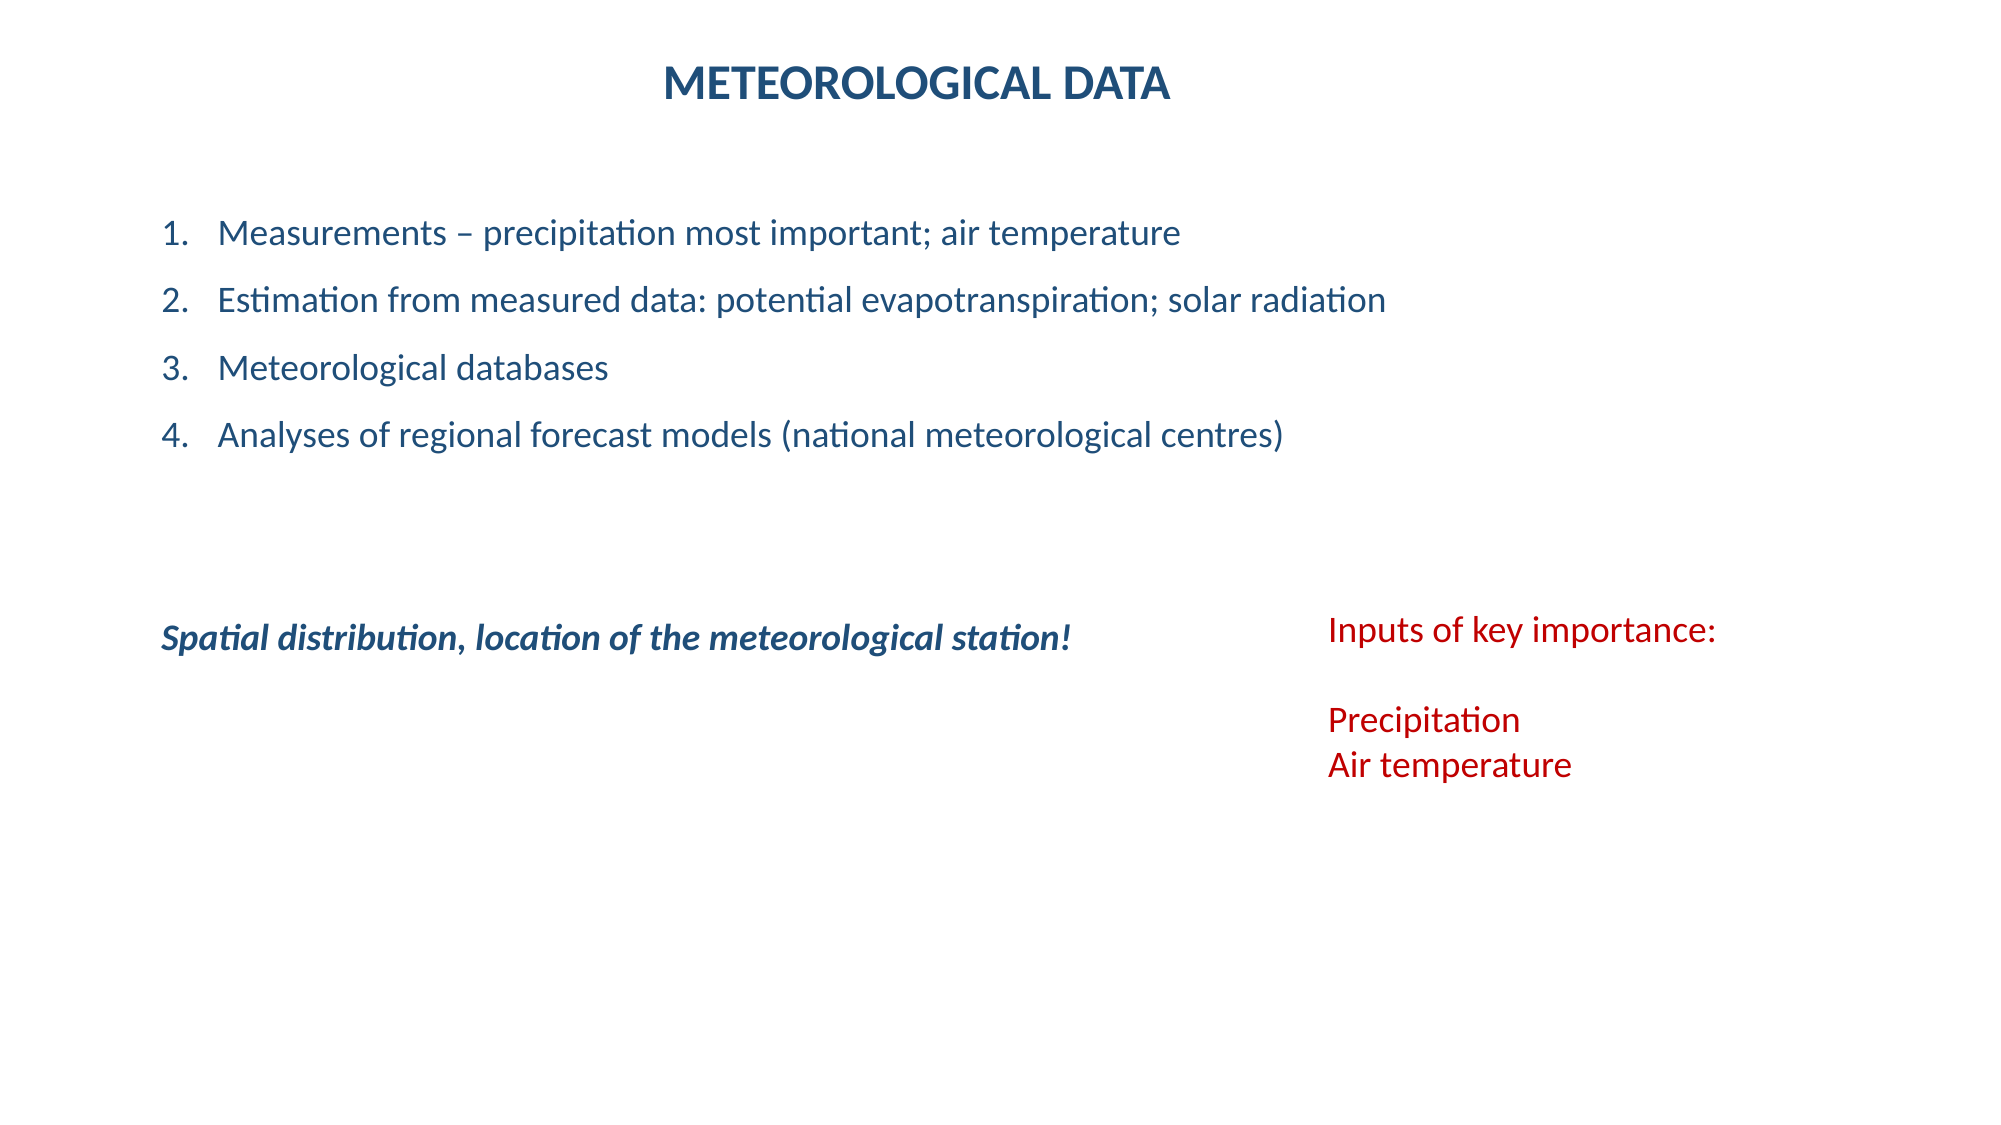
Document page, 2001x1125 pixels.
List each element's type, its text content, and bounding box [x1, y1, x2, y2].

text_box Inputs of key importance: Precipitation Air temperature [1313, 597, 1959, 795]
text_box Measurements – precipitation most important; air temperature Estimation from measured data: potential evapotranspiration; solar radiation Meteorological databases Analyses of regional forecast models (national meteorological centres) Spatial distribution, location of the meteorological station! [146, 177, 1454, 666]
subtitle METEOROLOGICAL DATA [172, 49, 1673, 129]
